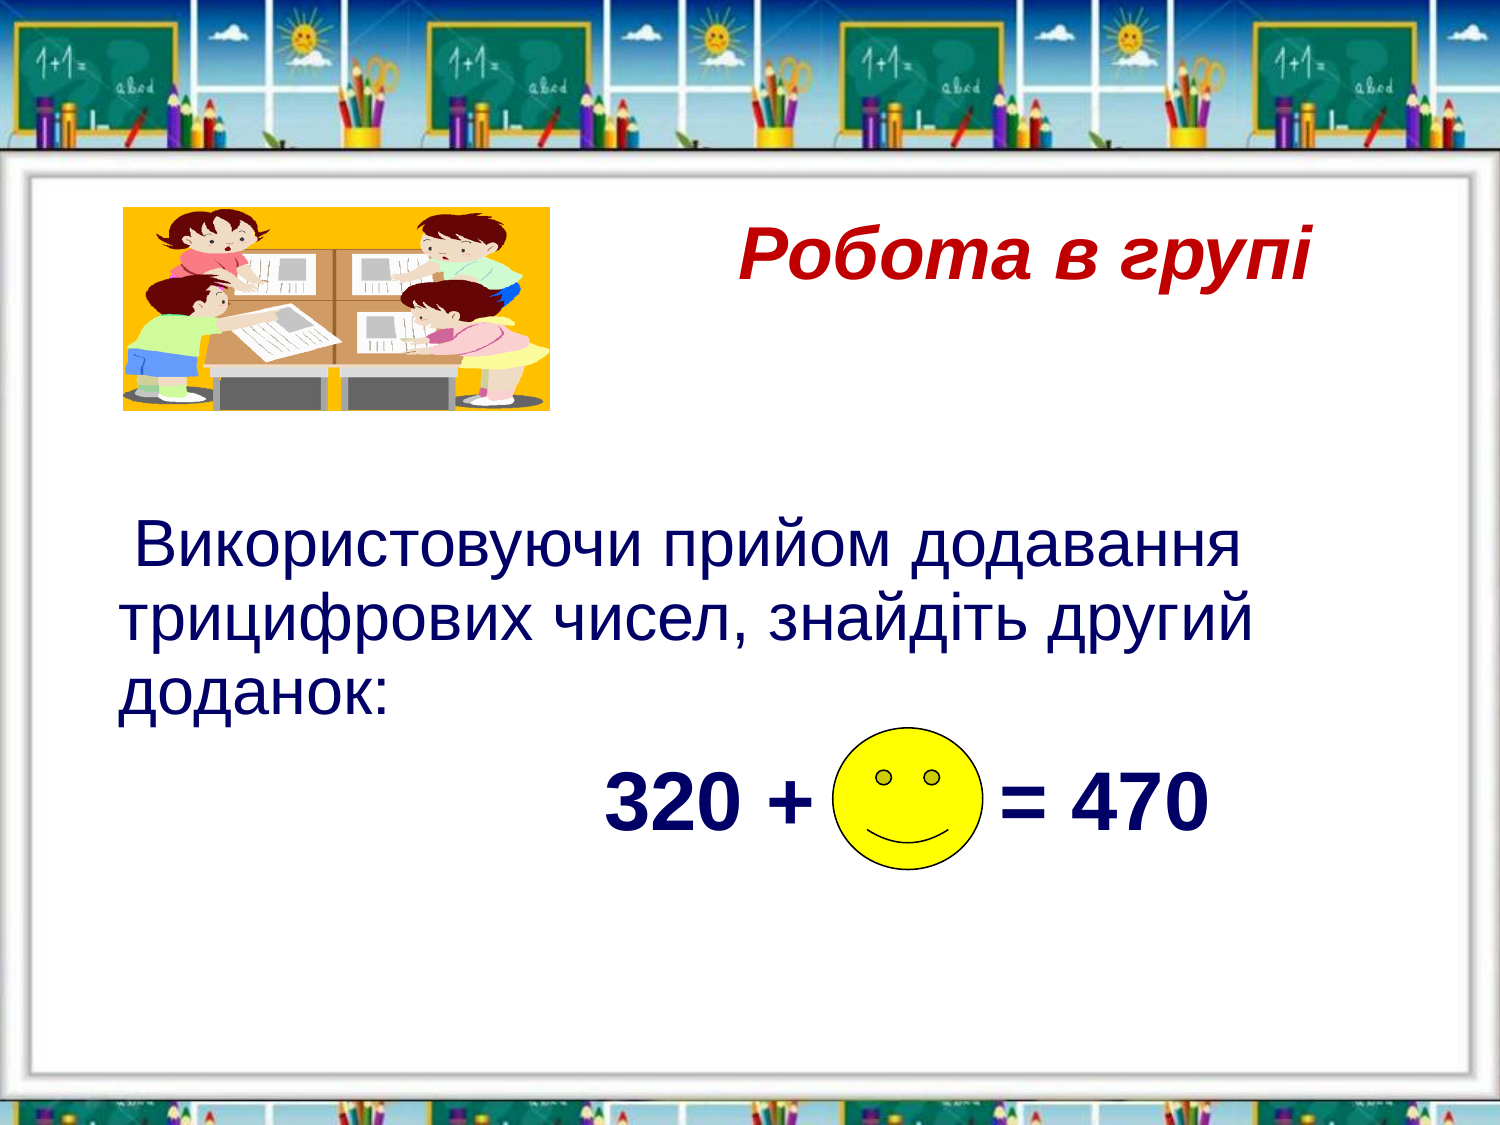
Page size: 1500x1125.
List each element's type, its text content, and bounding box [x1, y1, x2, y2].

picture [0, 0, 1500, 1125]
list Робота в групі Використовуючи прийом додавання трицифрових чисел, знайдіть другий доданок: 320 + = 470 [67, 207, 1418, 1029]
text_box [832, 727, 983, 870]
